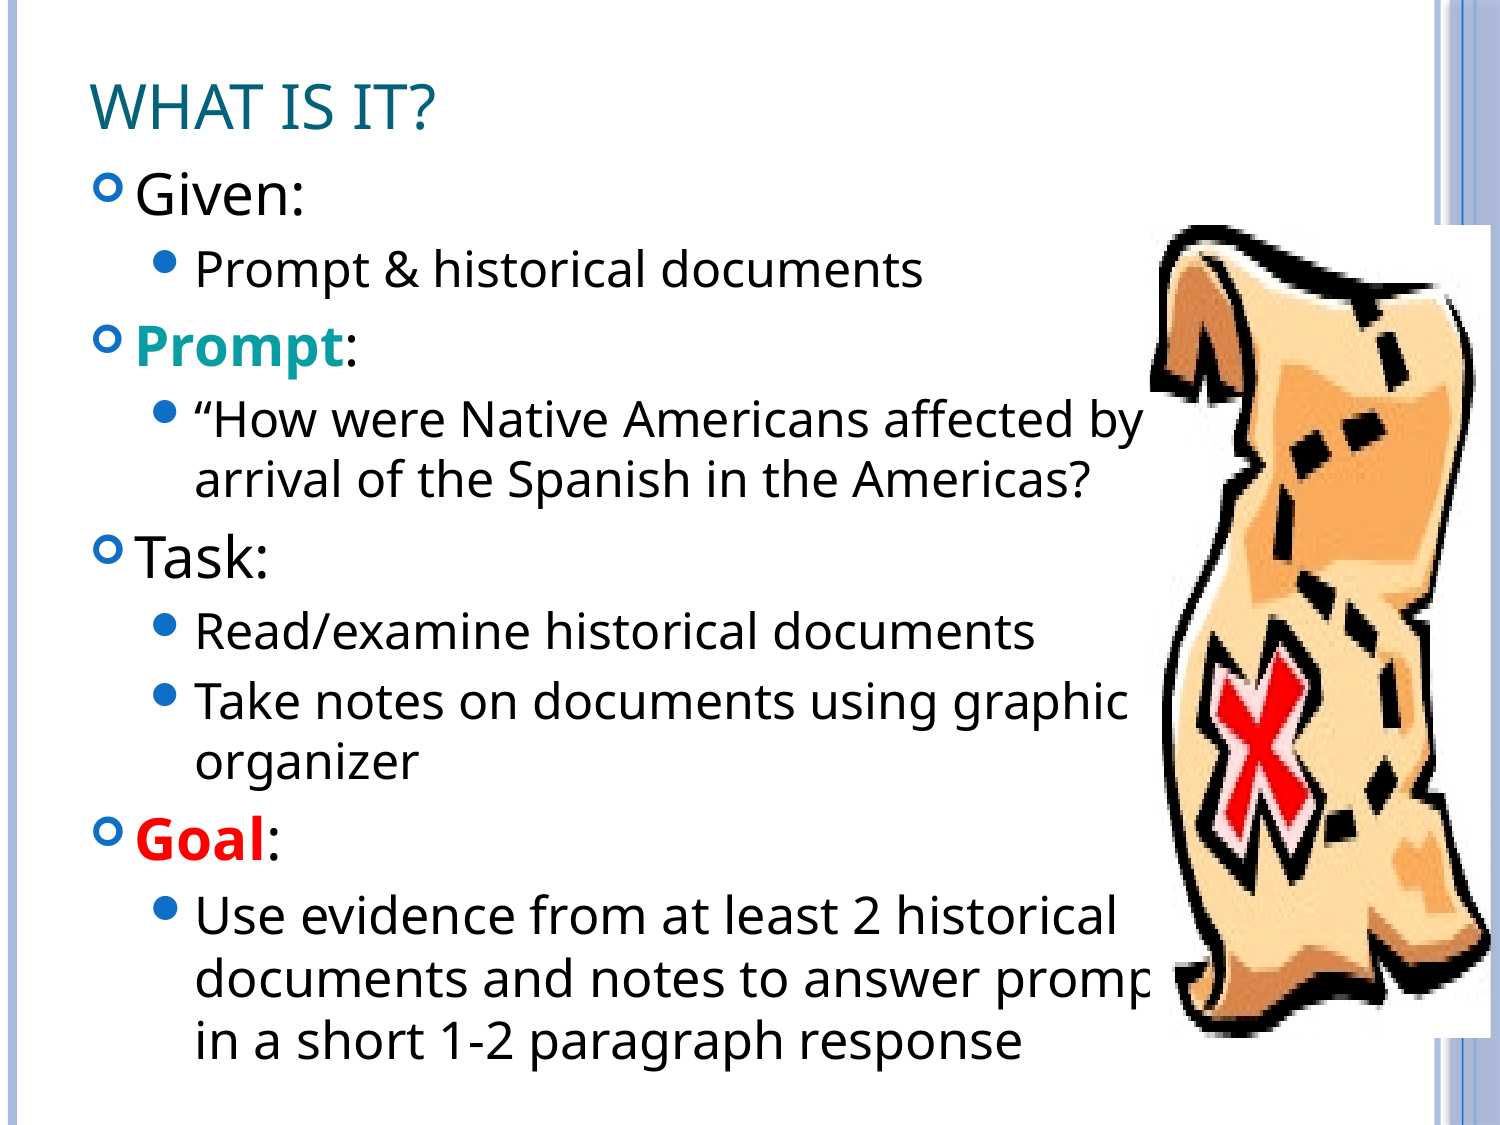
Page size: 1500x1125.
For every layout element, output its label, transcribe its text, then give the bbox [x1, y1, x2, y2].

list Given: Prompt & historical documents Prompt: “How were Native Americans affected by the arrival of the Spanish in the Americas? Task: Read/examine historical documents Take notes on documents using graphic organizer Goal: Use evidence from at least 2 historical documents and notes to answer prompt in a short 1-2 paragraph response [75, 149, 1300, 1088]
title What is it? [75, 45, 1300, 149]
picture [1149, 224, 1492, 1038]
